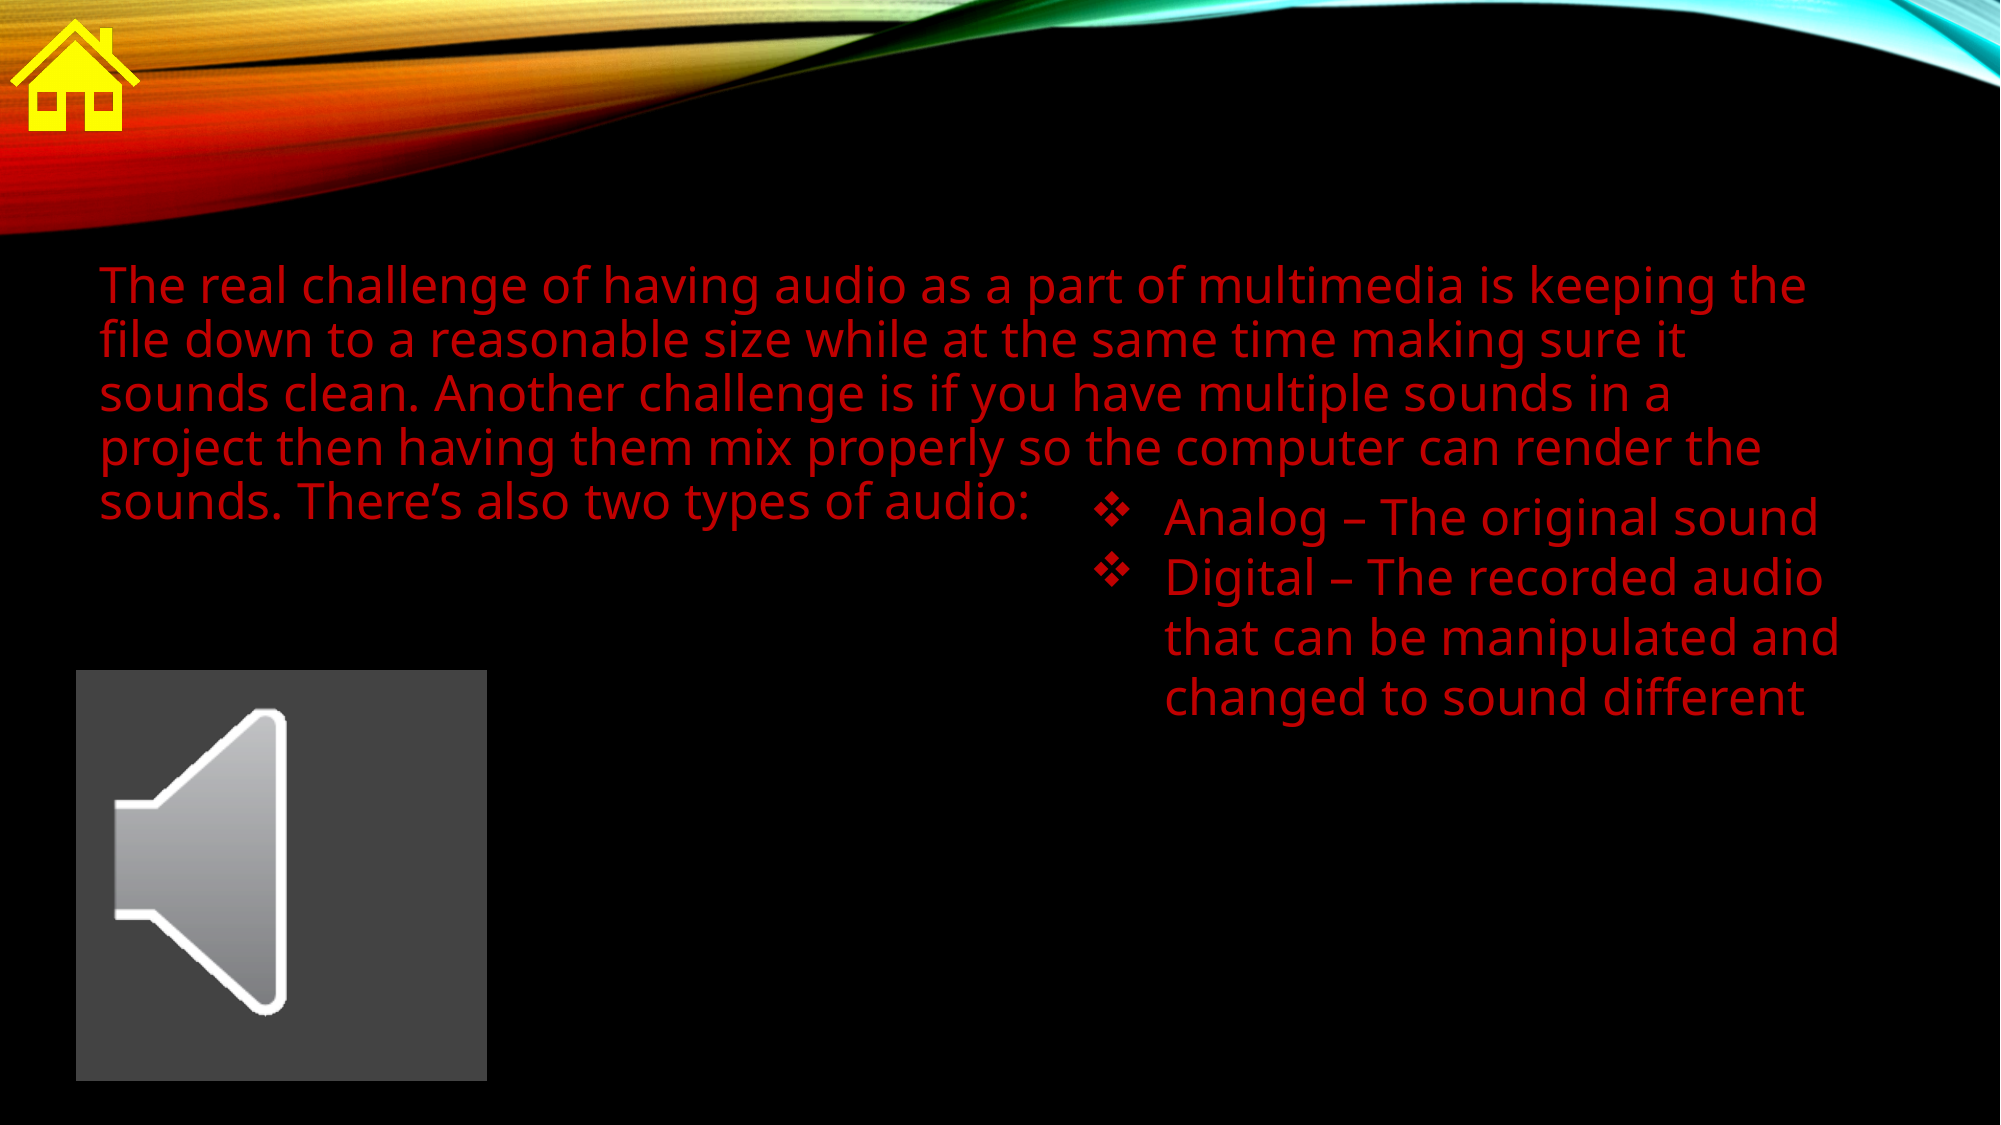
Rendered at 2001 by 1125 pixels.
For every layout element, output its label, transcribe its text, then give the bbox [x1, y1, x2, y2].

picture [0, 0, 2000, 237]
list The real challenge of having audio as a part of multimedia is keeping the file down to a reasonable size while at the same time making sure it sounds clean. Another challenge is if you have multiple sounds in a project then having them mix properly so the computer can render the sounds. There’s also two types of audio: [84, 252, 1860, 913]
picture [74, 637, 530, 1083]
text_box Analog – The original sound Digital – The recorded audio that can be manipulated and changed to sound different [1074, 478, 1868, 734]
